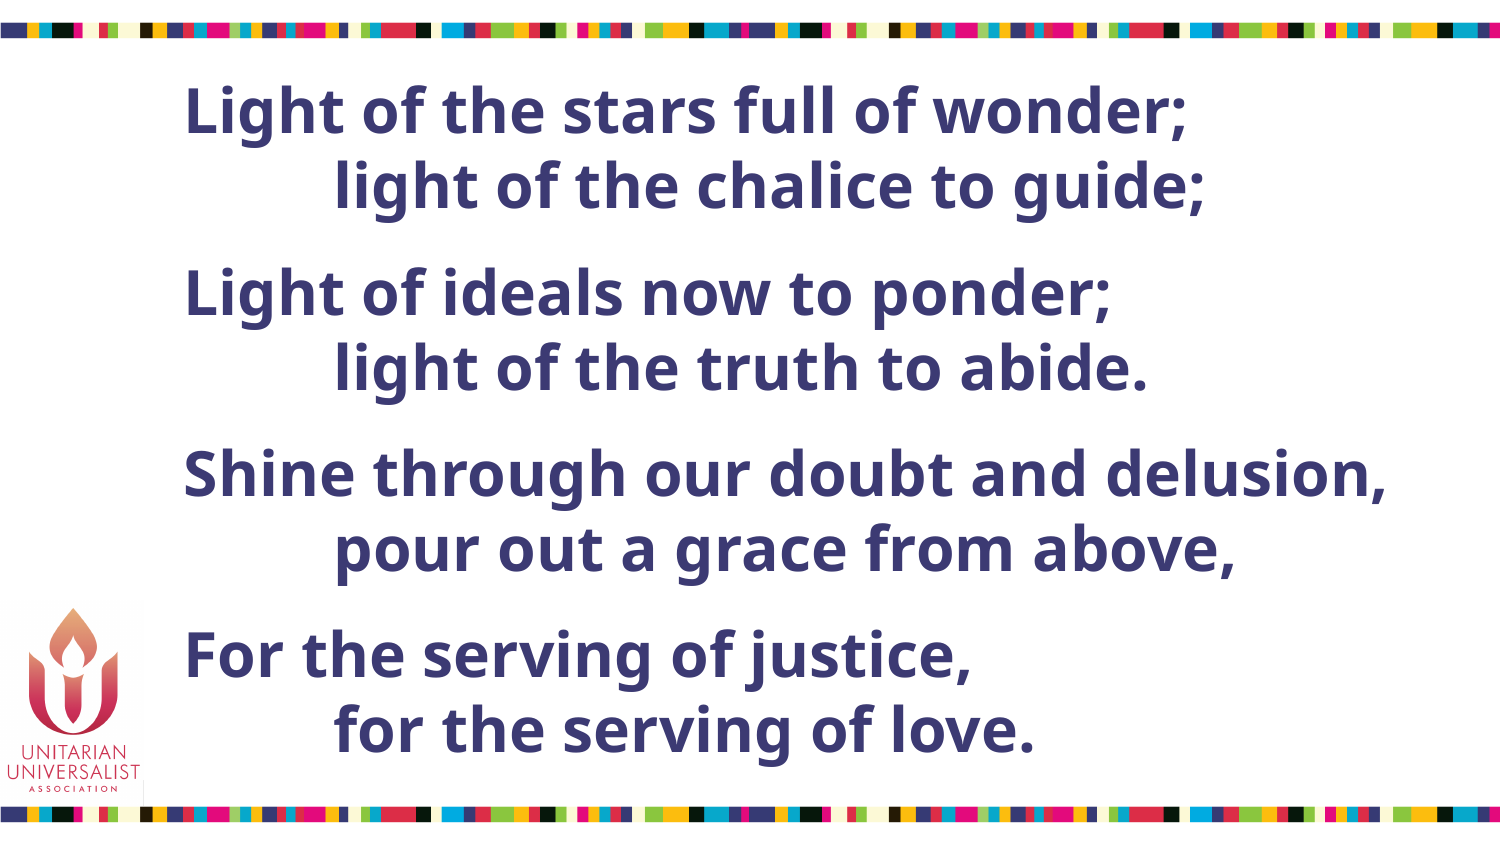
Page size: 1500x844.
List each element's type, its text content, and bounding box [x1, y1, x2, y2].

picture [0, 600, 1500, 824]
text_box Light of the stars full of wonder; light of the chalice to guide; Light of ideals now to ponder; light of the truth to abide. Shine through our doubt and delusion, pour out a grace from above, For the serving of justice, for the serving of love. [168, 56, 1421, 780]
picture [0, 22, 1500, 40]
